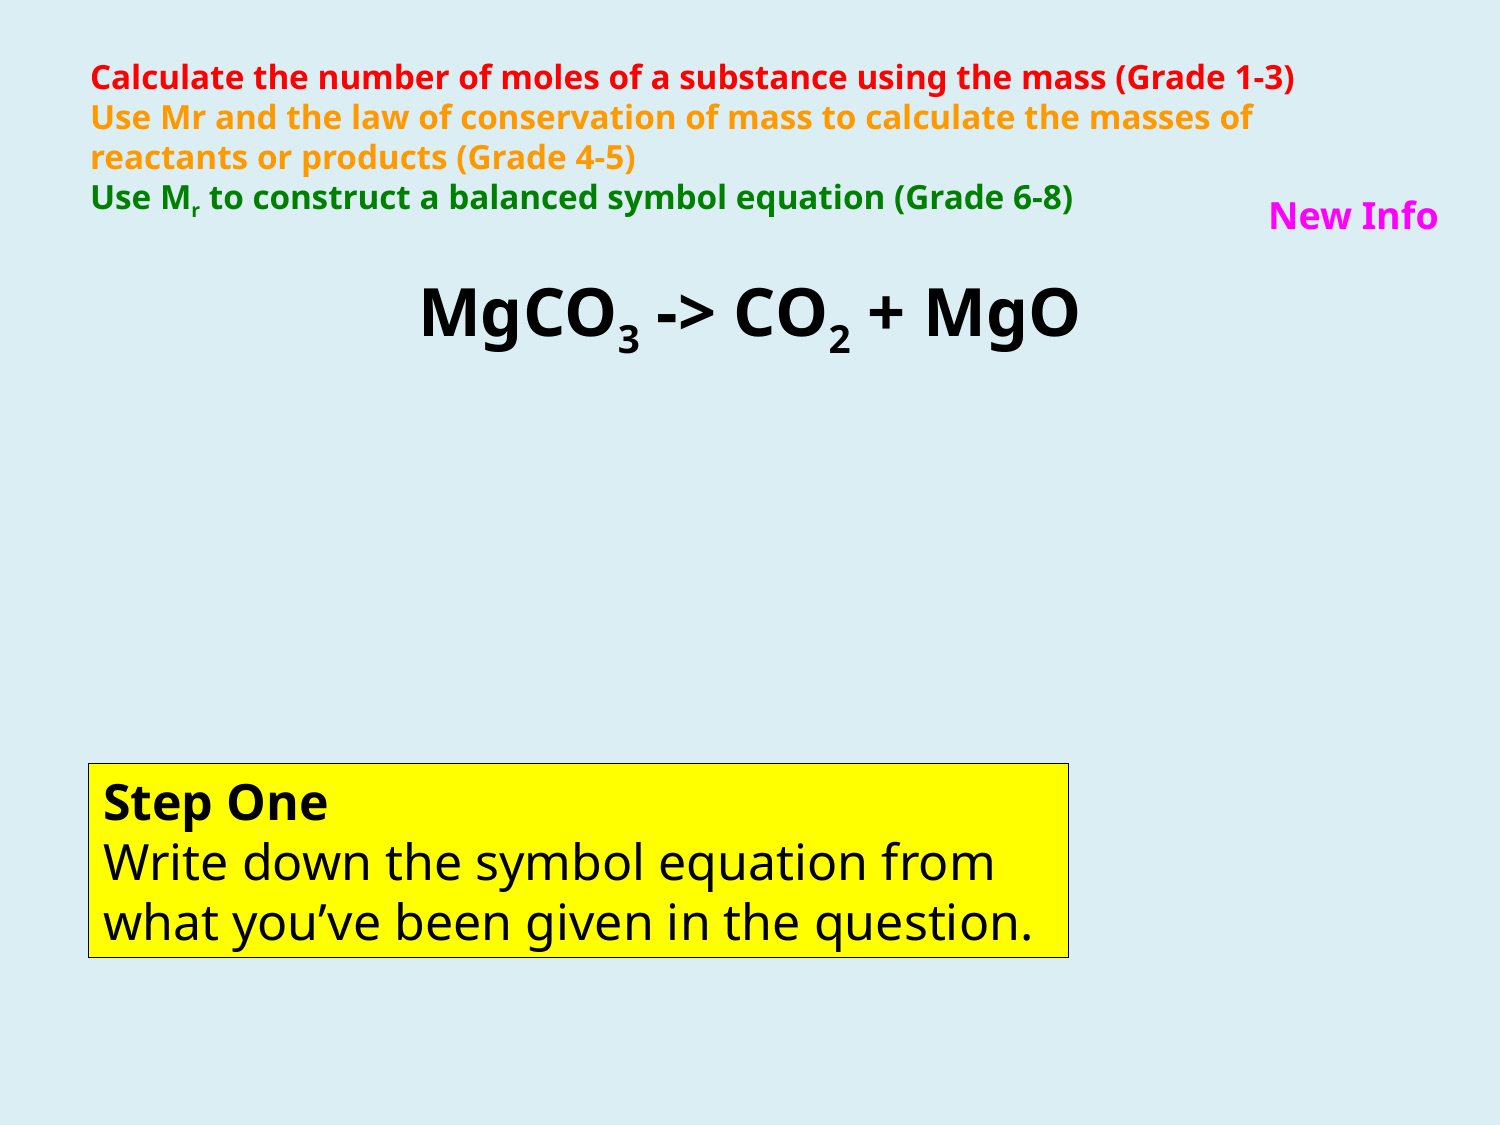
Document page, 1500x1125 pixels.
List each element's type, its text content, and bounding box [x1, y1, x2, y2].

list MgCO3 -> CO2 + MgO [75, 262, 1425, 1005]
title Calculate the number of moles of a substance using the mass (Grade 1-3) Use Mr and the law of conservation of mass to calculate the masses of reactants or products (Grade 4-5) Use Mr to construct a balanced symbol equation (Grade 6-8) [75, 45, 1425, 233]
text_box New Info [1253, 184, 1454, 245]
text_box Step One Write down the symbol equation from what you’ve been given in the question. [88, 763, 1069, 958]
